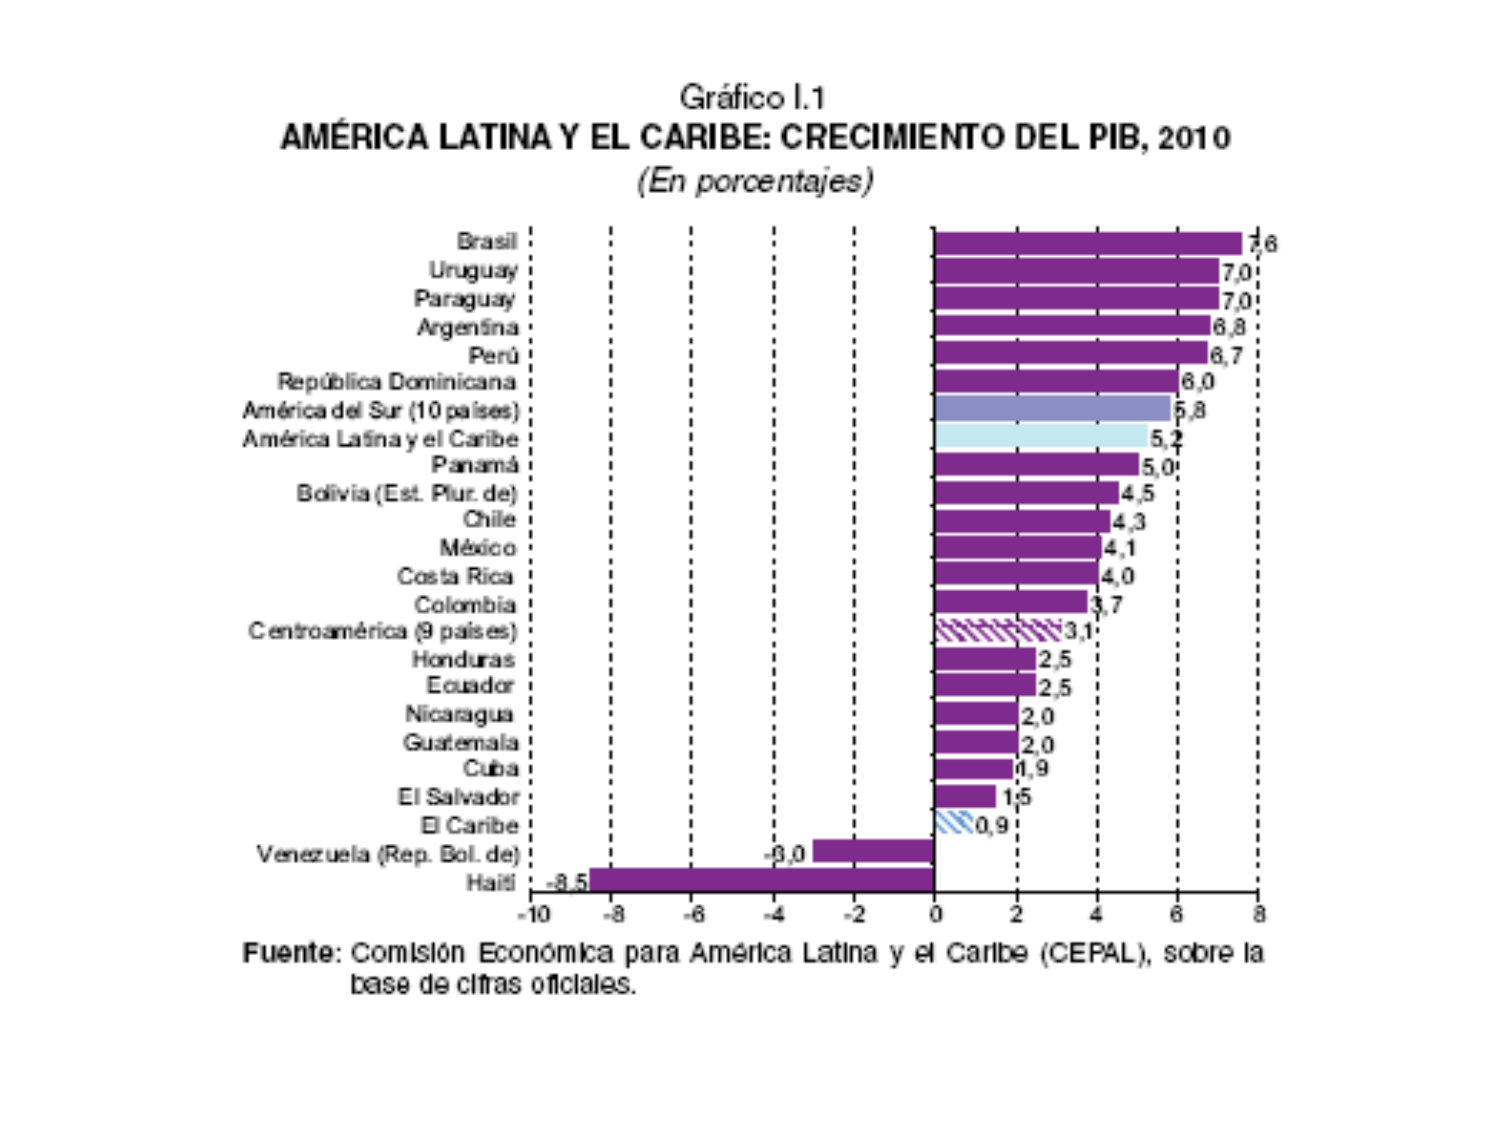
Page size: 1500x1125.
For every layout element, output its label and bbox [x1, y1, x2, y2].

picture [221, 44, 1329, 1036]
